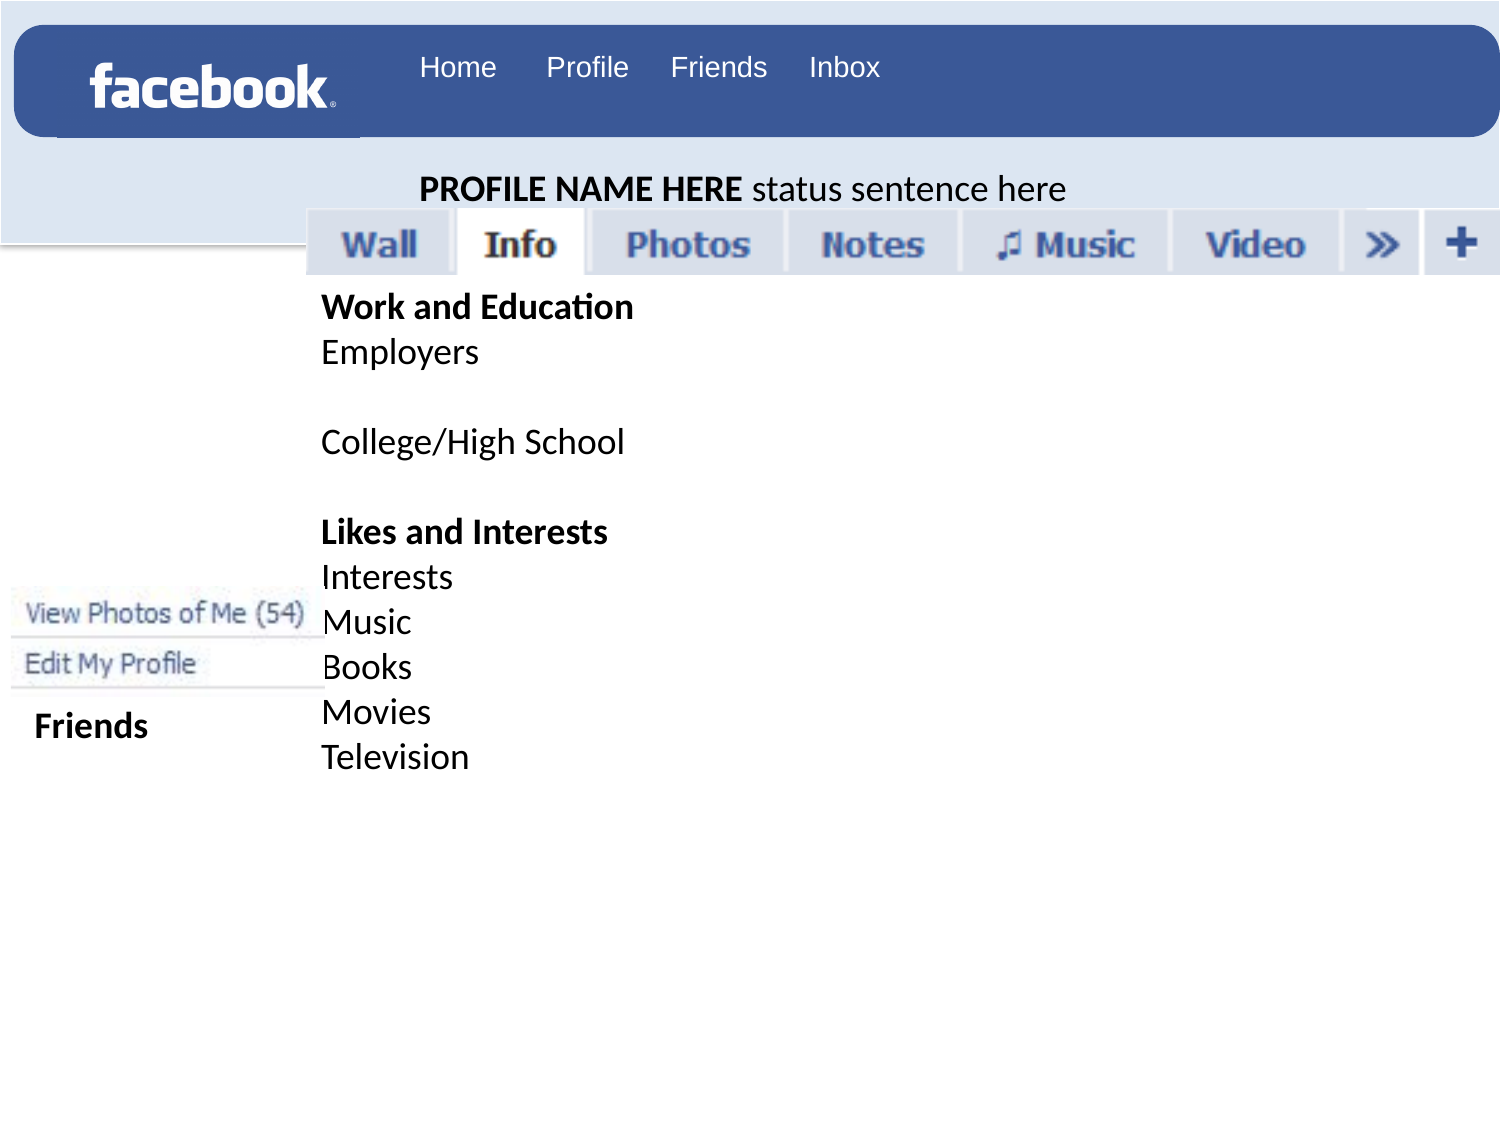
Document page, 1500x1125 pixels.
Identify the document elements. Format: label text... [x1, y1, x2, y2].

text_box Home Profile Friends Inbox [404, 32, 1109, 138]
text_box Work and Education Employers College/High School Likes and Interests Interests Music Books Movies Television [306, 281, 1500, 830]
picture [306, 207, 1500, 275]
text_box [13, 24, 1500, 138]
text_box Friends [19, 694, 334, 799]
text_box [0, 0, 1500, 245]
picture [56, 32, 360, 138]
text_box PROFILE NAME HERE status sentence here [404, 156, 1459, 206]
picture [10, 585, 326, 697]
